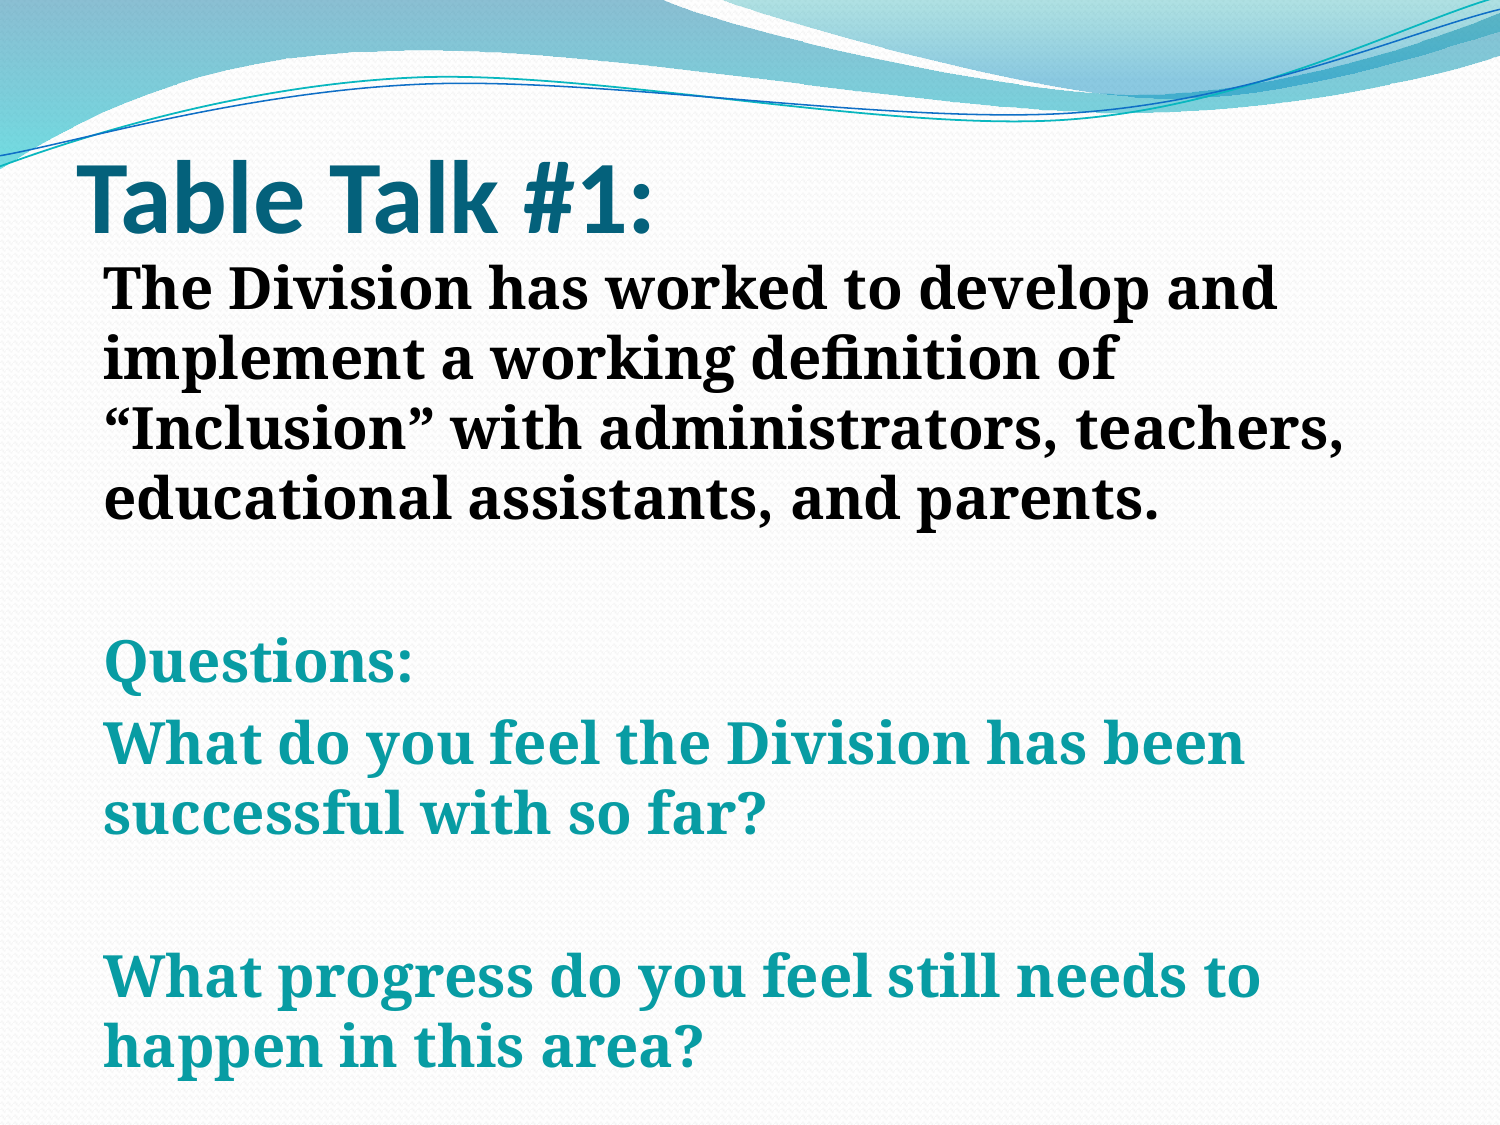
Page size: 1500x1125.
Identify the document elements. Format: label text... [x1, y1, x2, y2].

list The Division has worked to develop and implement a working definition of “Inclusion” with administrators, teachers, educational assistants, and parents. Questions: What do you feel the Division has been successful with so far? What progress do you feel still needs to happen in this area? [88, 243, 1439, 1094]
title Table Talk #1: [76, 66, 1427, 254]
